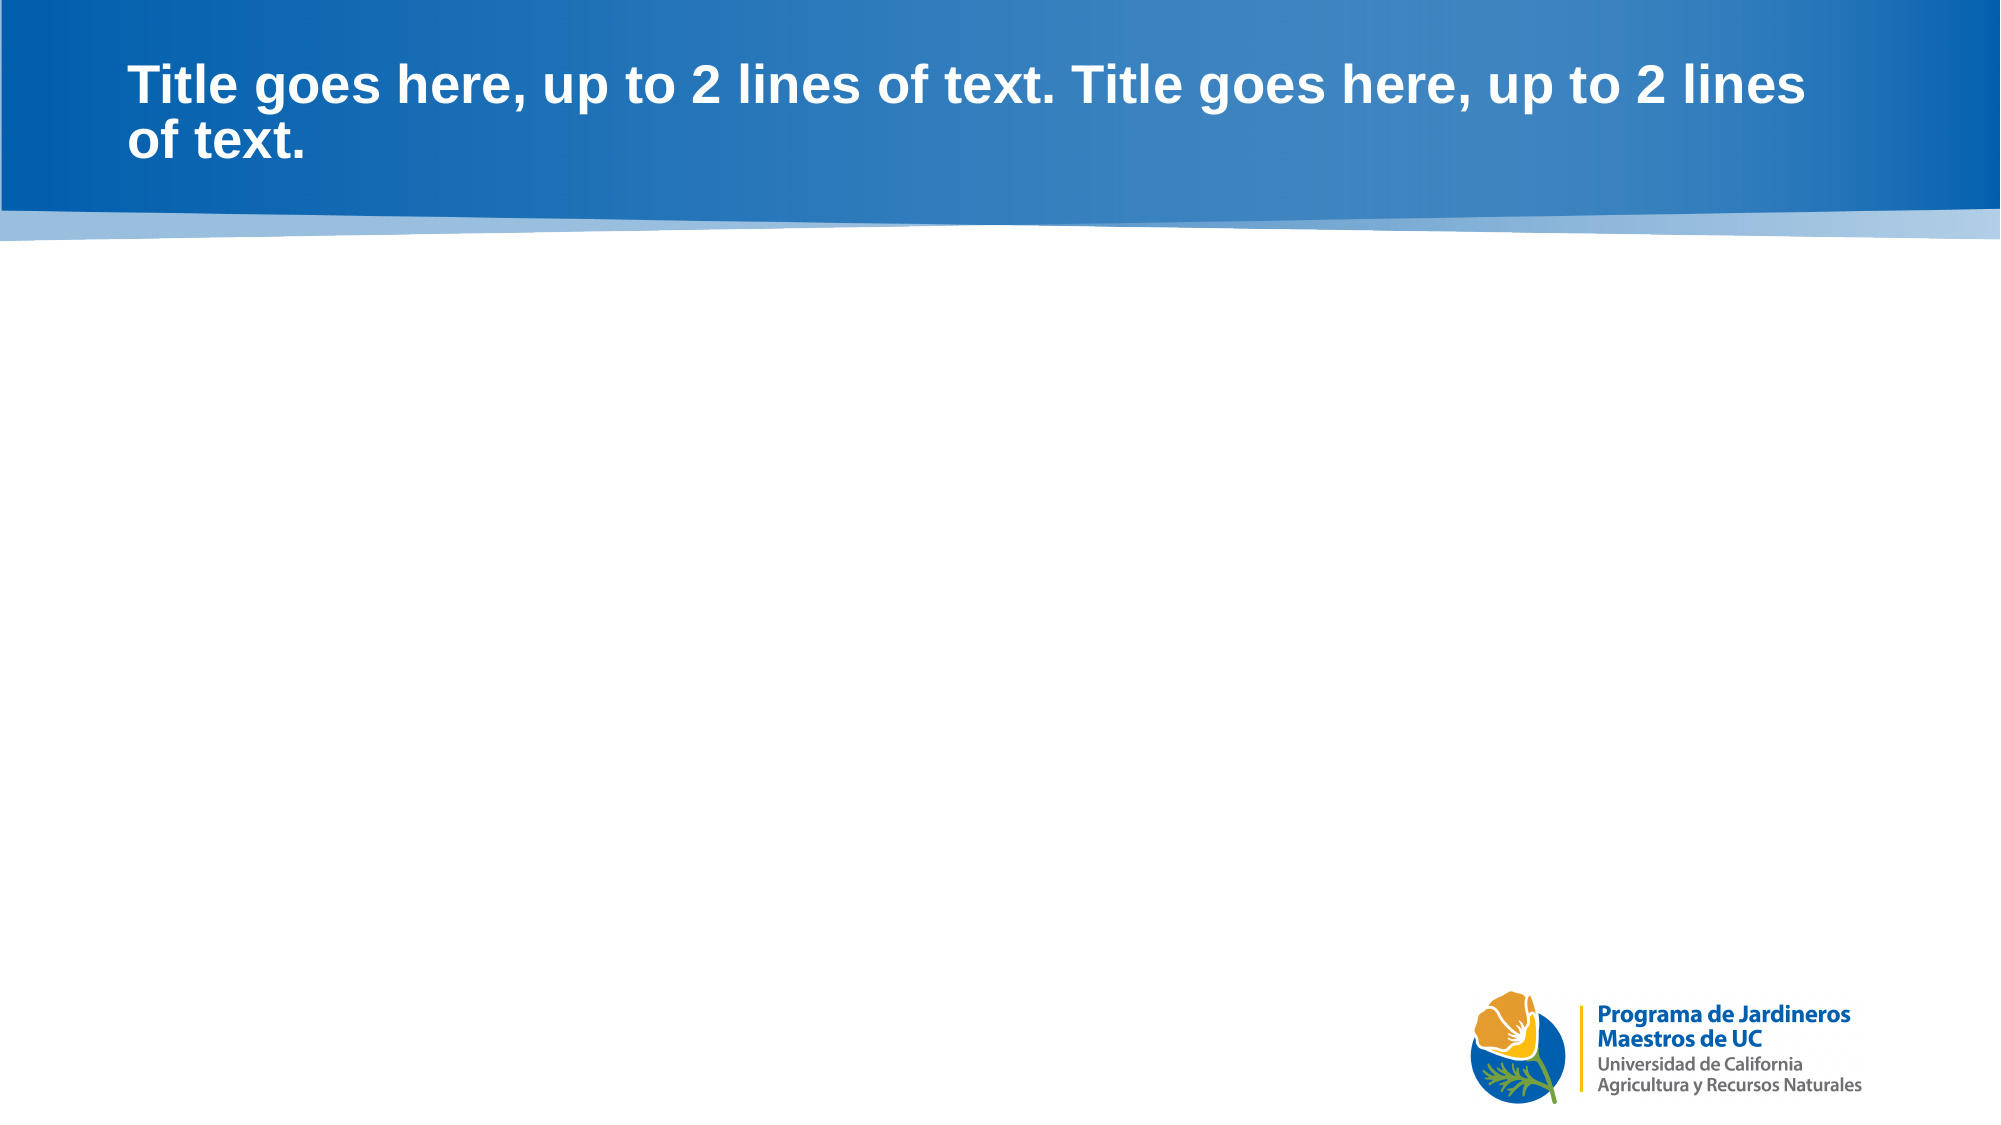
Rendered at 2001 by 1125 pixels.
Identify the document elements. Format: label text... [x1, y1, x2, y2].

title Title goes here, up to 2 lines of text. Title goes here, up to 2 lines of text. [112, 51, 1887, 178]
picture [0, 0, 2000, 263]
picture [1469, 990, 1863, 1105]
